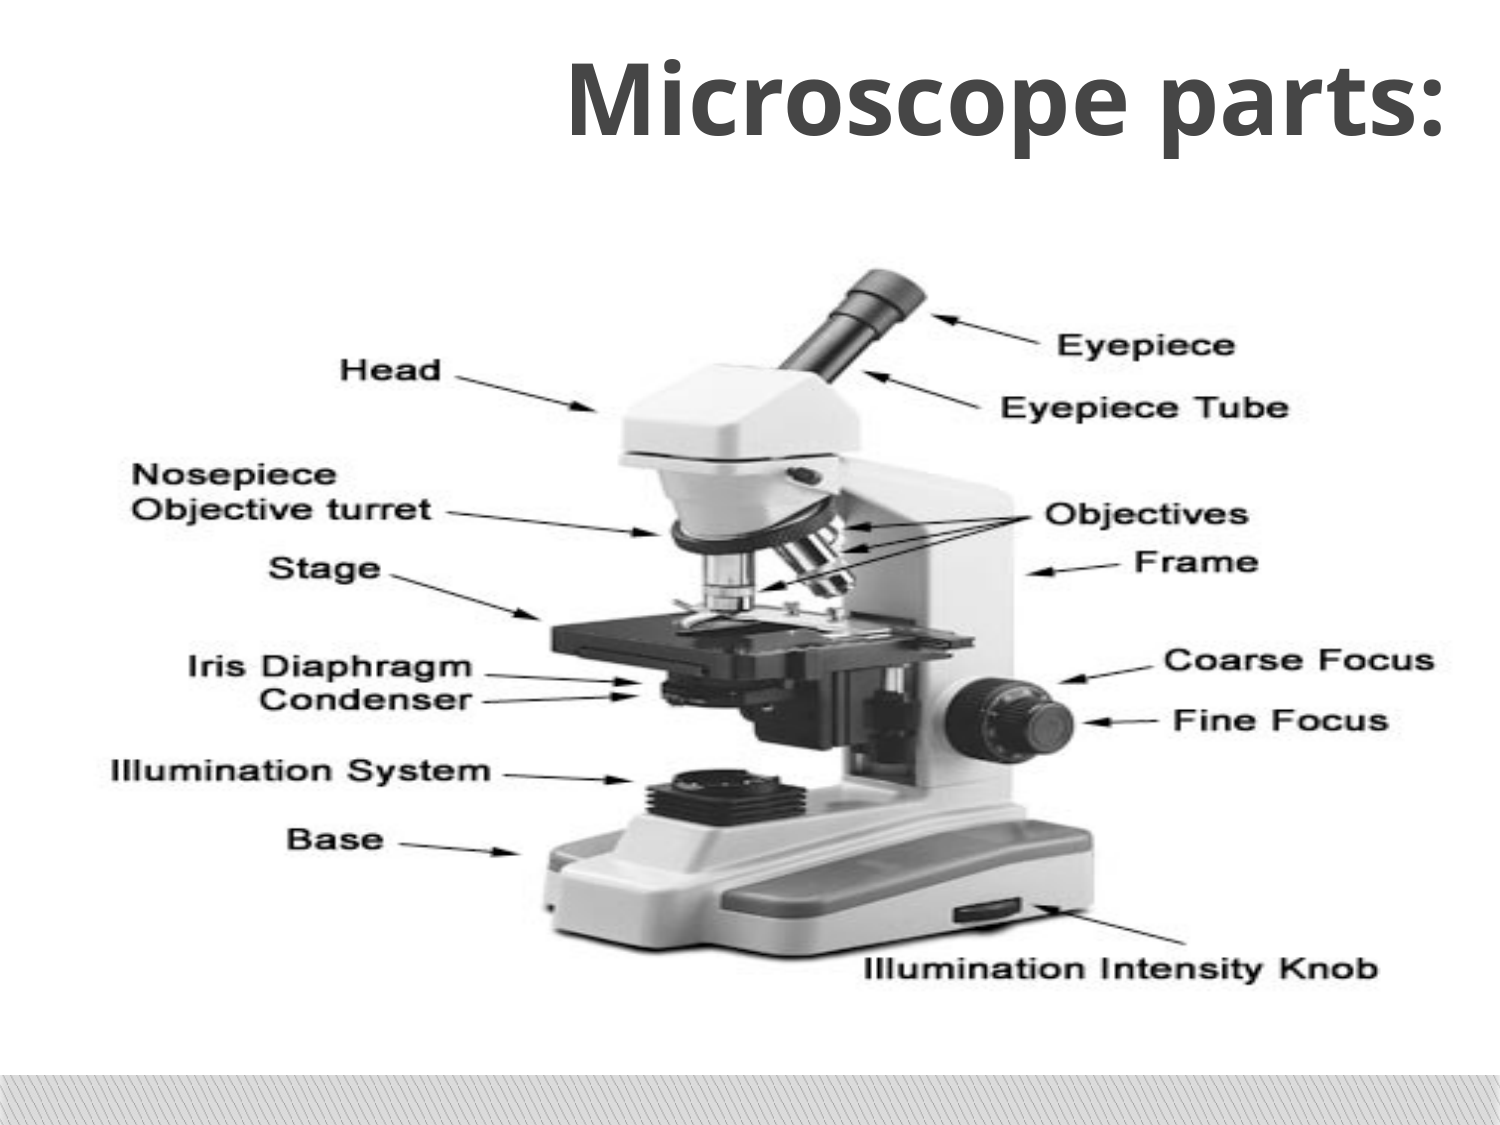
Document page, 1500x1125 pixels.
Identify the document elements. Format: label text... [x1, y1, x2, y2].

title Microscope parts: [75, 0, 1463, 163]
picture [0, 174, 1500, 1076]
